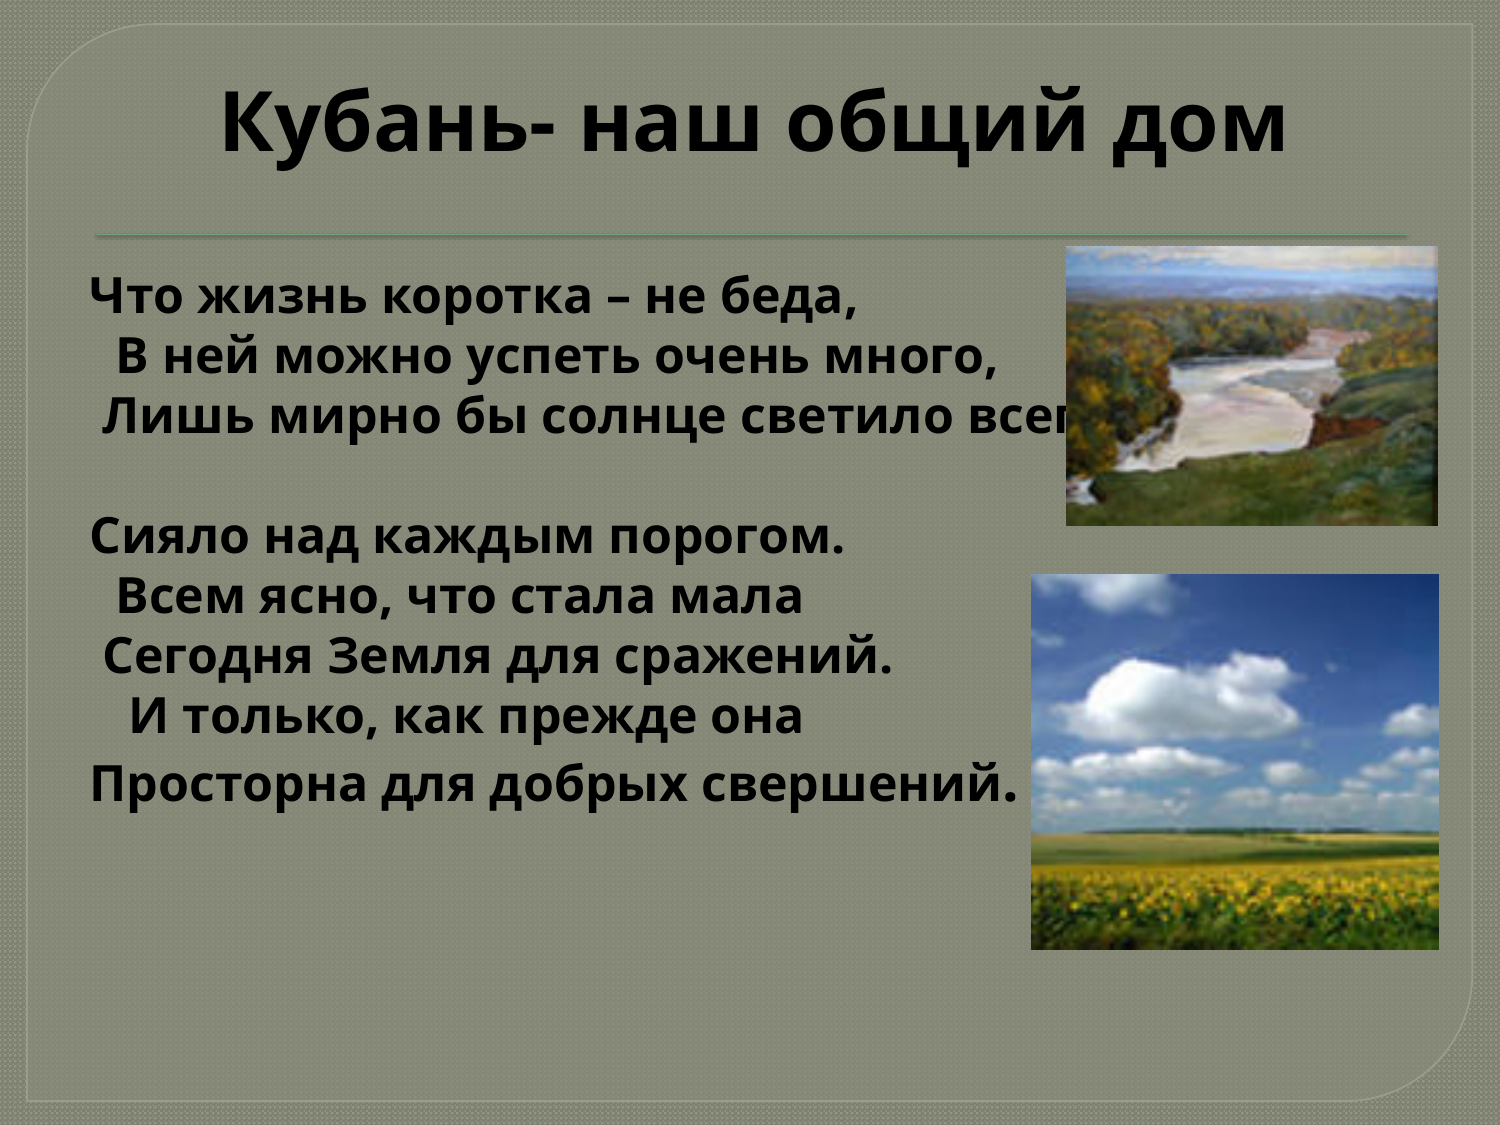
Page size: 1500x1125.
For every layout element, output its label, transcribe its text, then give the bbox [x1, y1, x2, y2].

list Что жизнь коротка – не беда, В ней можно успеть очень много, Лишь мирно бы солнце светило всегда, Сияло над каждым порогом. Всем ясно, что стала мала Сегодня Земля для сражений. И только, как прежде она Просторна для добрых свершений. [75, 175, 1425, 1055]
picture [1066, 245, 1439, 527]
title Кубань- наш общий дом [75, 45, 1425, 175]
picture [1030, 573, 1439, 950]
